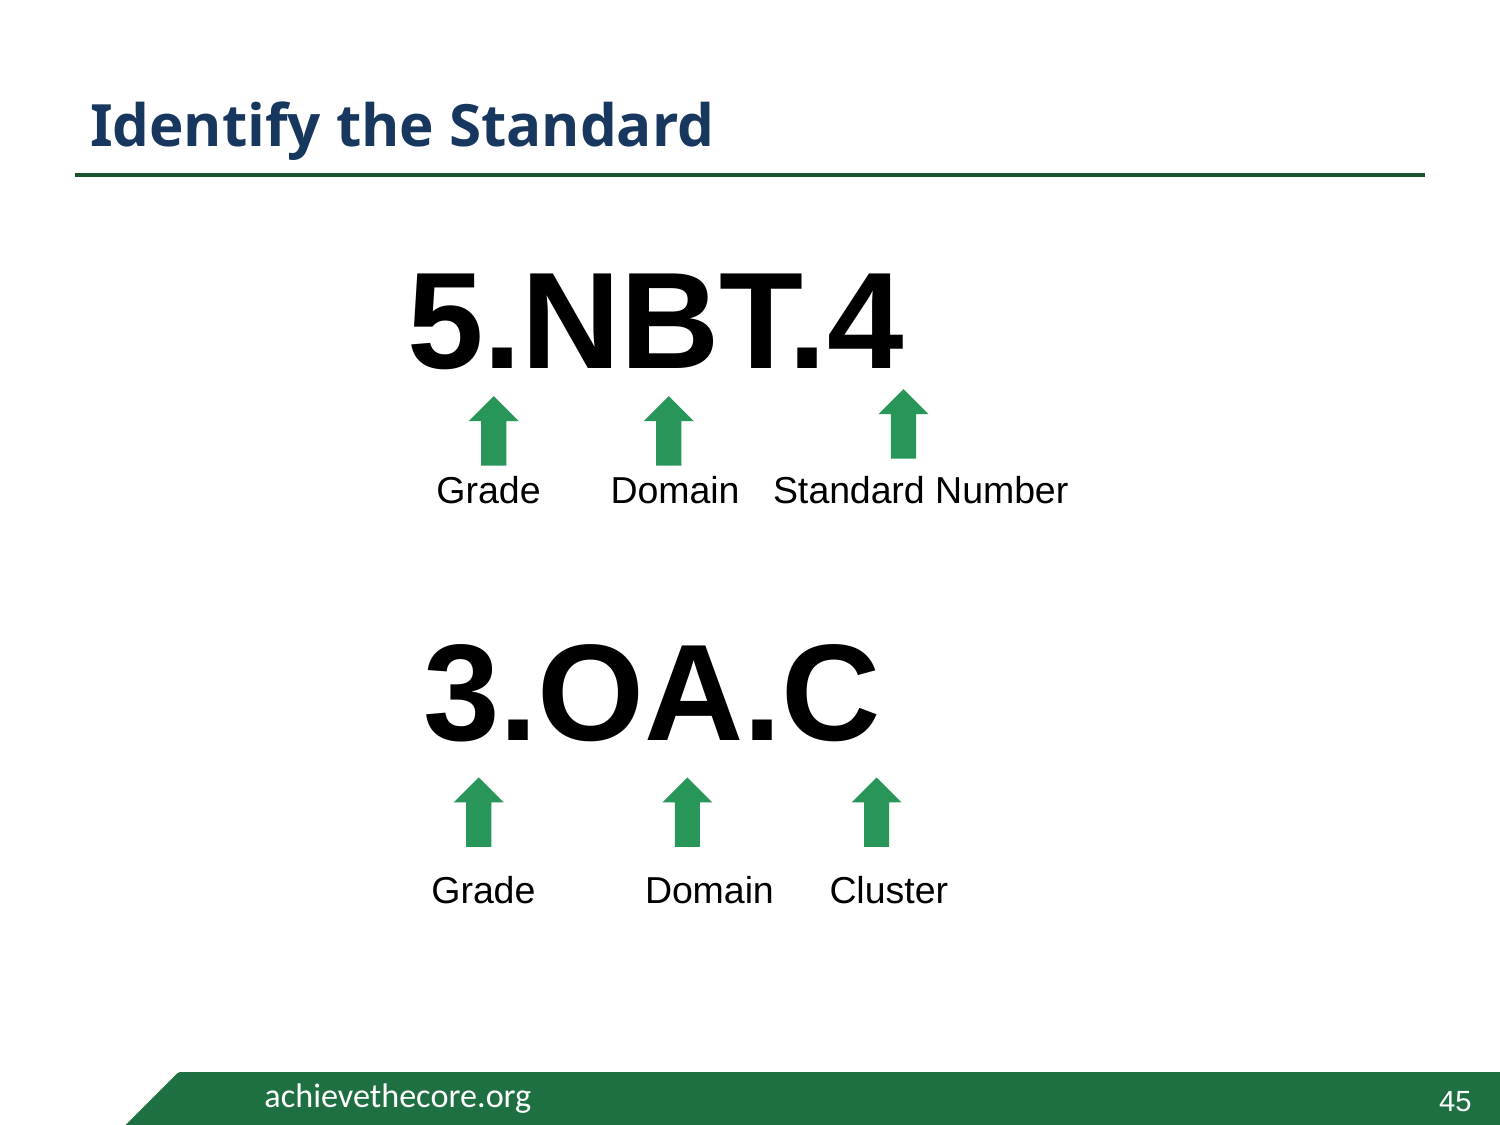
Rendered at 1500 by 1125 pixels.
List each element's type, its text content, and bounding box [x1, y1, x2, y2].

title Identify the Standard [75, 21, 1425, 225]
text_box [352, 595, 1029, 920]
slide_number 45 [1136, 1073, 1487, 1125]
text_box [355, 222, 1094, 520]
